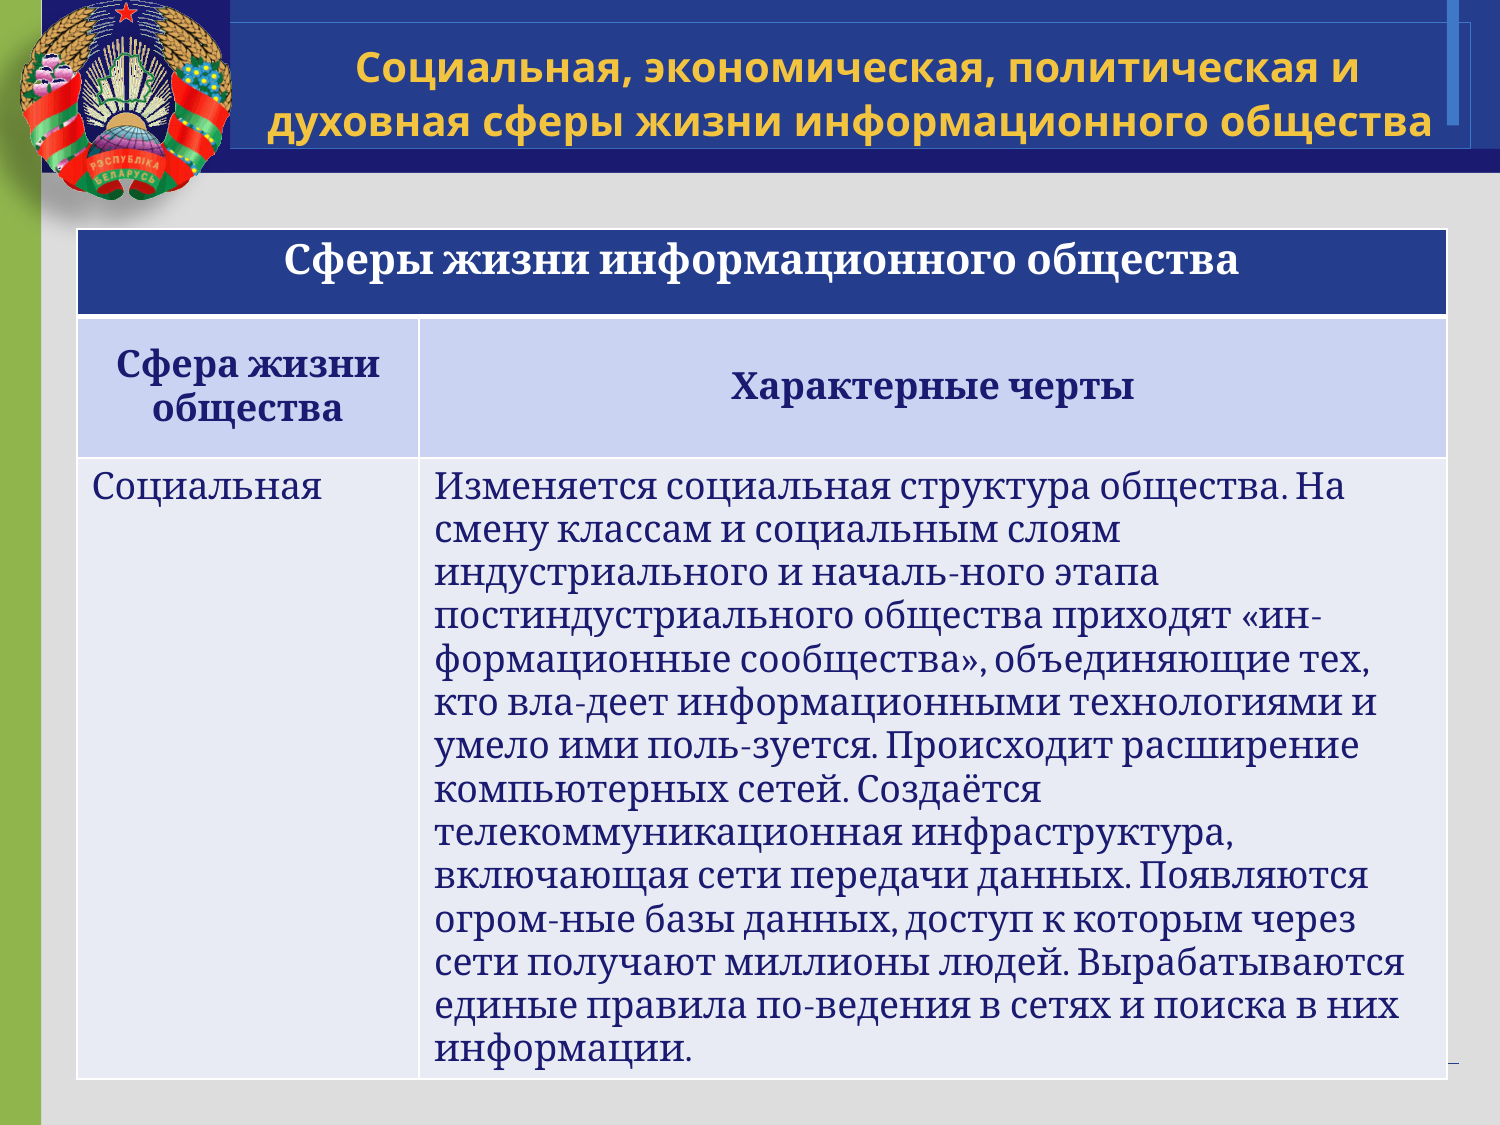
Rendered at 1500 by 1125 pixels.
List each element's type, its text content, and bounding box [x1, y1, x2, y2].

table_header Сферы жизни информационного общества [78, 230, 1446, 314]
picture [20, 0, 232, 200]
table_cell Социальная [78, 459, 418, 1078]
table_cell Характерные черты [420, 319, 1446, 457]
table_cell Сфера жизни общества [78, 319, 418, 457]
title Социальная, экономическая, политическая и духовная сферы жизни информационного общества [218, 38, 1483, 131]
table_cell Изменяется социальная структура общества. На смену классам и социальным слоям индустриального и началь-ного этапа постиндустриального общества приходят «ин-формационные сообщества», объединяющие тех, кто вла-деет информационными технологиями и умело ими поль-зуется. Происходит расширение компьютерных сетей. Создаётся телекоммуникационная инфраструктура, включающая сети передачи данных. Появляются огром-ные базы данных, доступ к которым через сети получают миллионы людей. Вырабатываются единые правила по-ведения в сетях и поиска в них информации. [420, 459, 1446, 1078]
